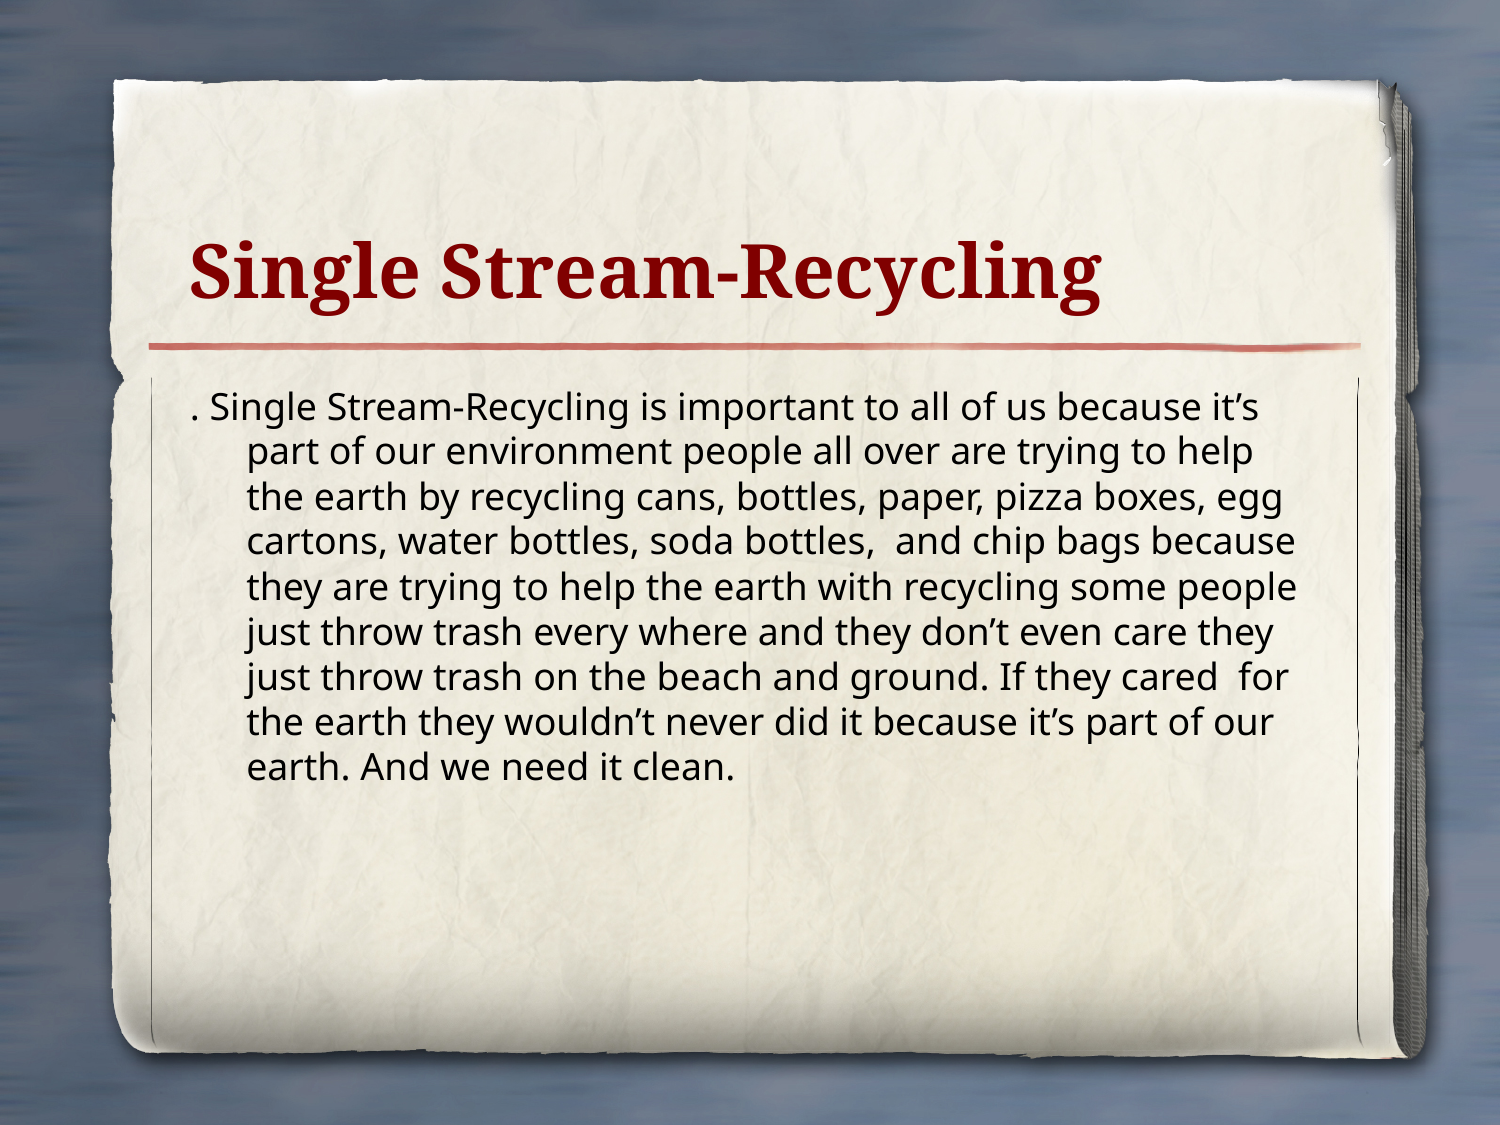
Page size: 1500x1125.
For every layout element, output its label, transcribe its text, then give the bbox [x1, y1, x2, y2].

picture [0, 0, 1500, 1125]
title Single Stream-Recycling [174, 199, 1338, 338]
list . Single Stream-Recycling is important to all of us because it’s part of our environment people all over are trying to help the earth by recycling cans, bottles, paper, pizza boxes, egg cartons, water bottles, soda bottles, and chip bags because they are trying to help the earth with recycling some people just throw trash every where and they don’t even care they just throw trash on the beach and ground. If they cared for the earth they wouldn’t never did it because it’s part of our earth. And we need it clean. [174, 374, 1338, 1051]
